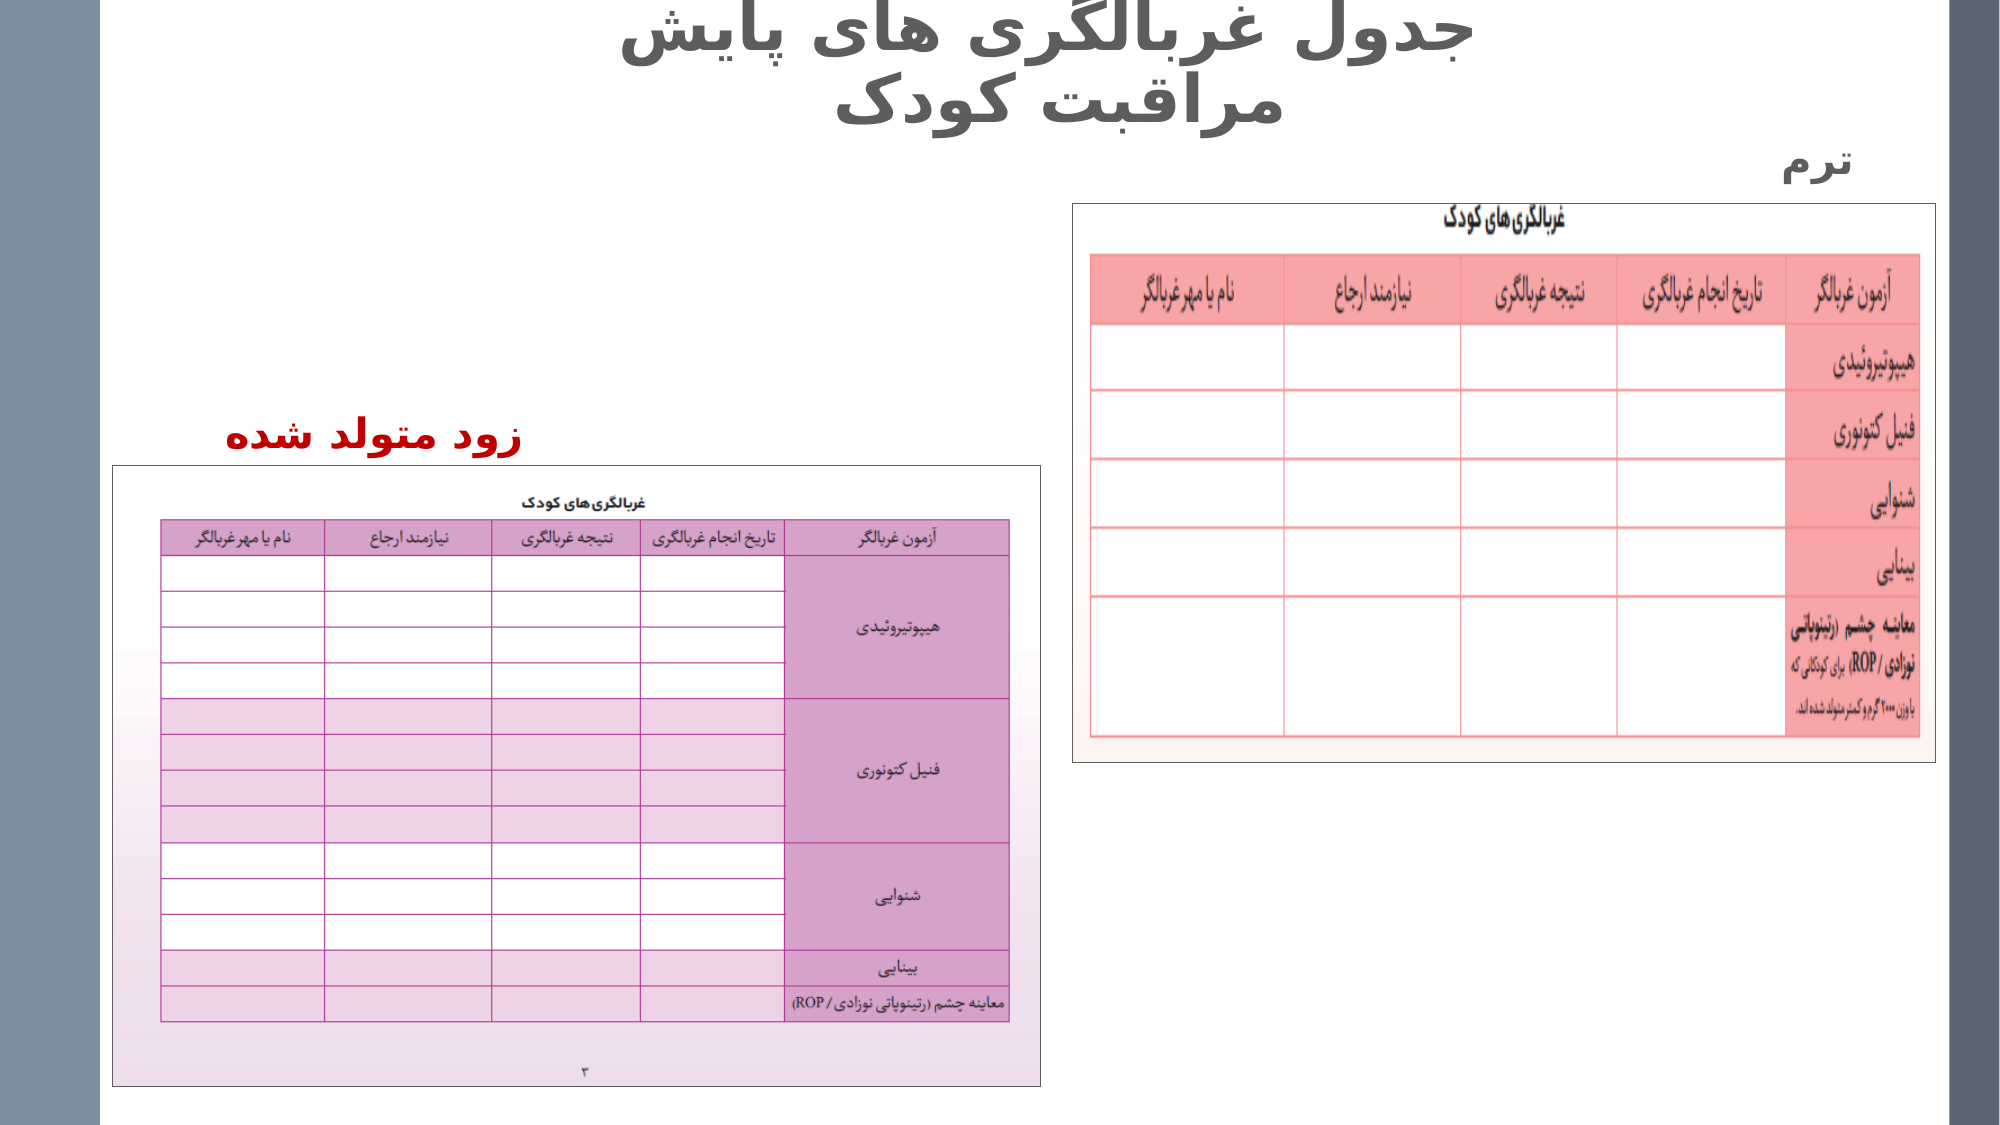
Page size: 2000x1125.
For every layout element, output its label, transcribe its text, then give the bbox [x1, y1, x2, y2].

text_box زود متولد شده [199, 399, 549, 465]
text_box ترم [1699, 125, 1936, 190]
picture [112, 465, 1041, 1087]
picture [1071, 203, 1936, 763]
title جدول غربالگری های پایش مراقبت کودک [487, 37, 1610, 144]
